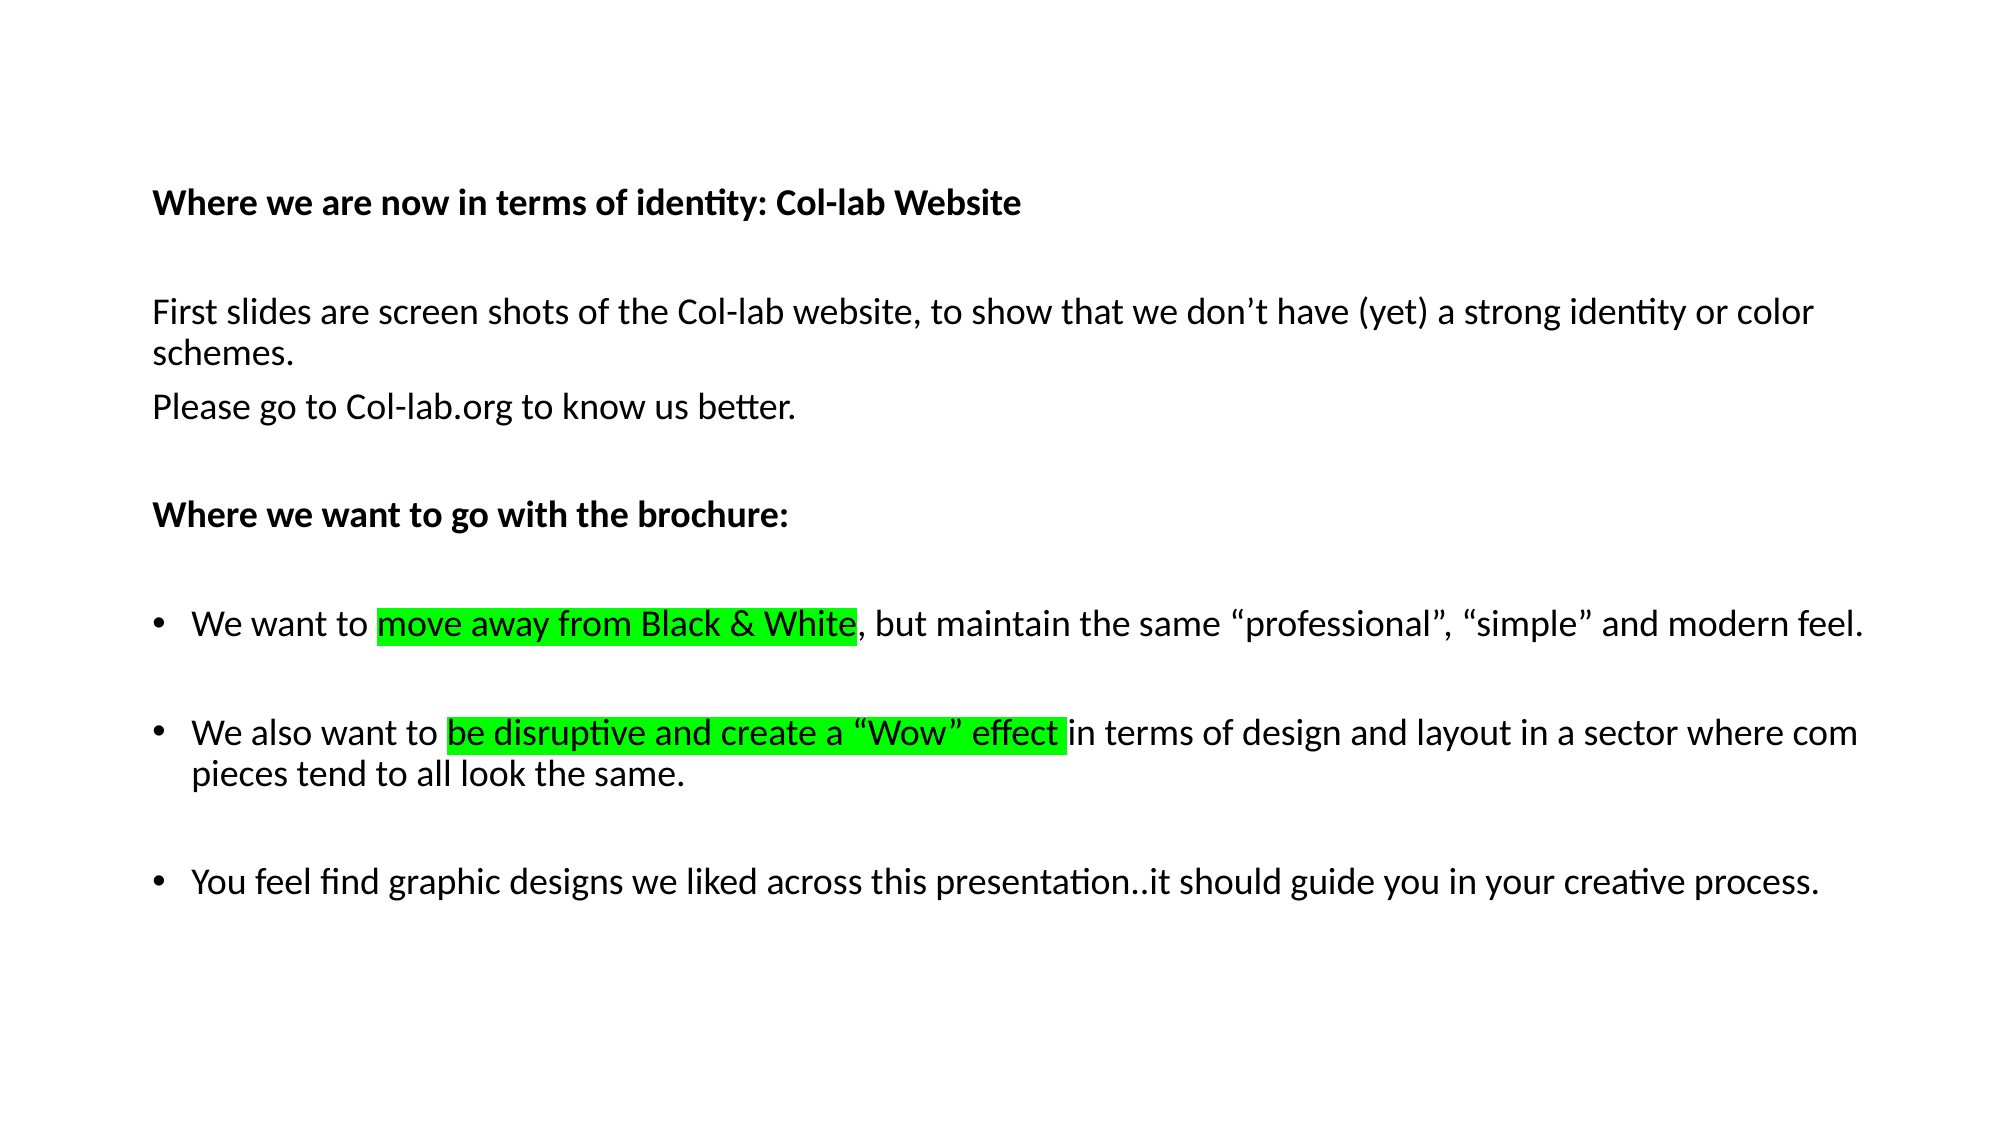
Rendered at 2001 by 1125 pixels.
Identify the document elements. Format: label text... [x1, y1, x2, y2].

list Where we are now in terms of identity: Col-lab Website First slides are screen shots of the Col-lab website, to show that we don’t have (yet) a strong identity or color schemes. Please go to Col-lab.org to know us better. Where we want to go with the brochure: We want to move away from Black & White, but maintain the same “professional”, “simple” and modern feel. We also want to be disruptive and create a “Wow” effect in terms of design and layout in a sector where com pieces tend to all look the same. You feel find graphic designs we liked across this presentation..it should guide you in your creative process. [137, 175, 1909, 954]
